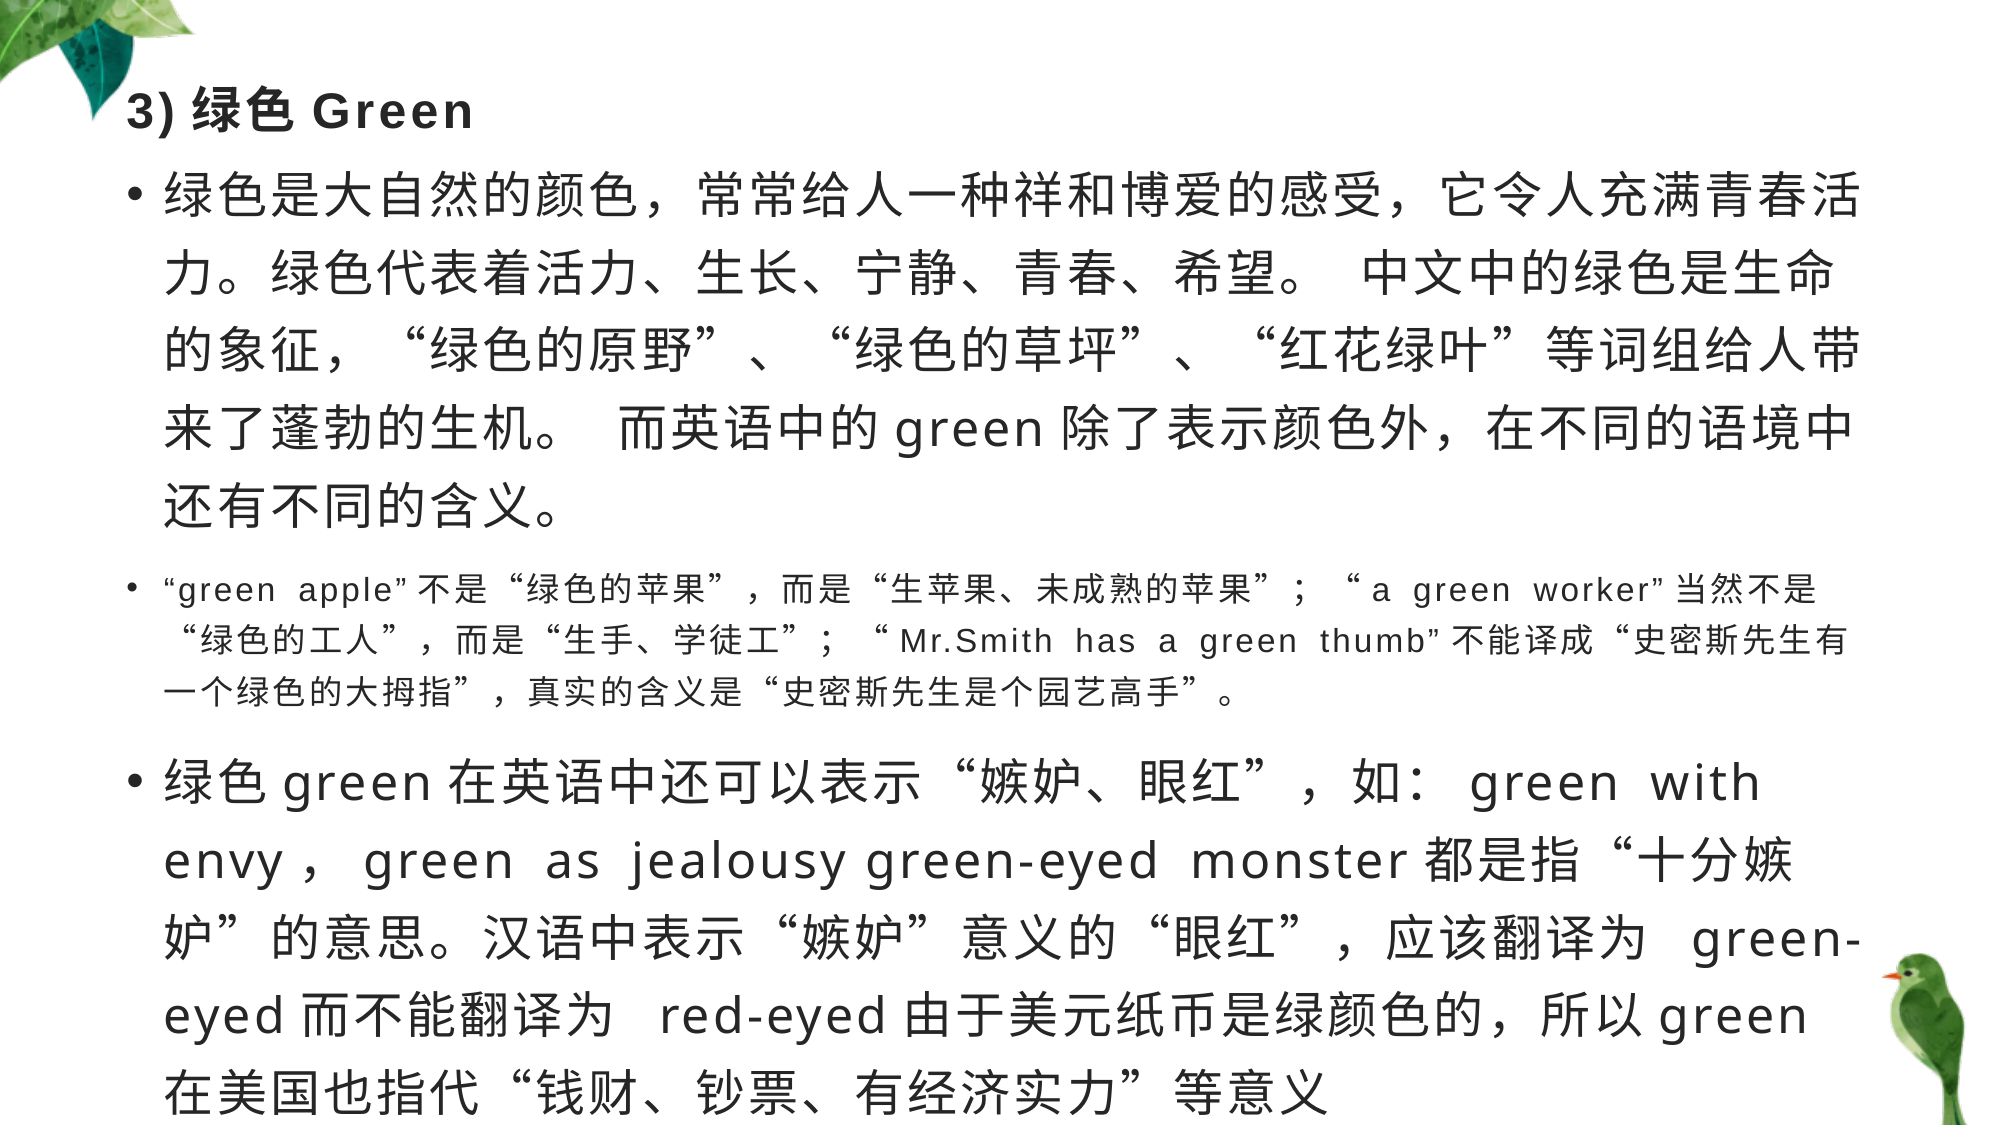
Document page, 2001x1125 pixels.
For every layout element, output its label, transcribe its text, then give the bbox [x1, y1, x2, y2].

picture [0, 0, 196, 122]
picture [1881, 953, 1971, 1125]
title 3)绿色Green [109, 72, 1891, 145]
list 绿色是大自然的颜色，常常给人一种祥和博爱的感受，它令人充满青春活力。绿色代表着活力、生长、宁静、青春、希望。 中文中的绿色是生命的象征，“绿色的原野”、“绿色的草坪”、“红花绿叶”等词组给人带来了蓬勃的生机。 而英语中的green除了表示颜色外，在不同的语境中还有不同的含义。 “green apple”不是“绿色的苹果”，而是“生苹果、未成熟的苹果”；“a green worker”当然不是“绿色的工人”，而是“生手、学徒工”；“Mr.Smith has a green thumb”不能译成“史密斯先生有一个绿色的大拇指”，真实的含义是“史密斯先生是个园艺高手”。 绿色green在英语中还可以表示“嫉妒、眼红”，如：green with envy，green as jealousy green-eyed monster都是指“十分嫉妒”的意思。汉语中表示“嫉妒”意义的“眼红”，应该翻译为 green-eyed而不能翻译为 red-eyed由于美元纸币是绿颜色的，所以green在美国也指代“钱财、钞票、有经济实力”等意义 [109, 145, 1891, 1097]
